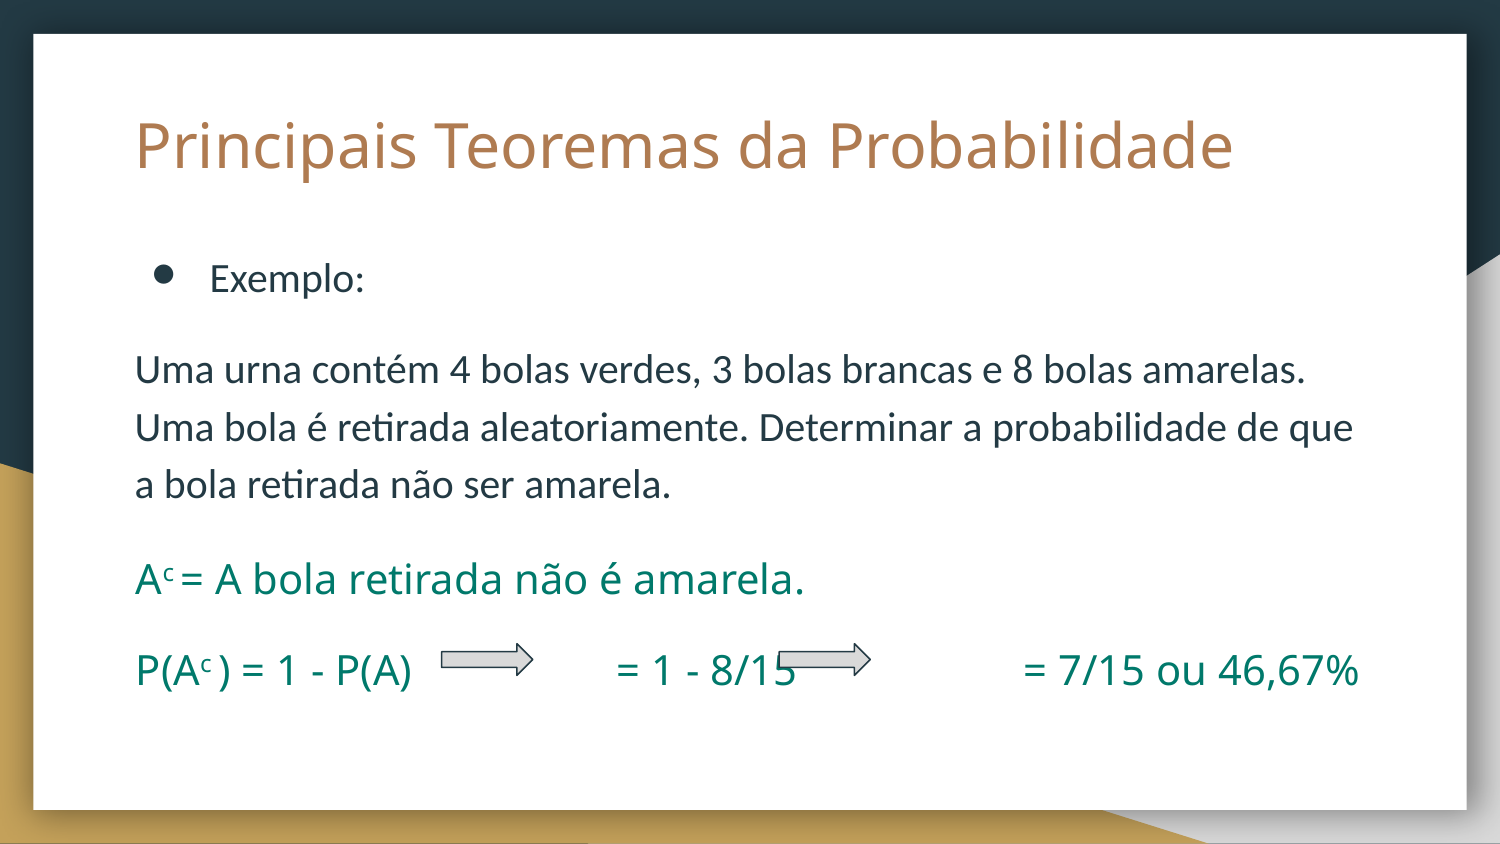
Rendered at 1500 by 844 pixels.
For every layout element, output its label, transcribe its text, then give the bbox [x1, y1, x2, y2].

title Principais Teoremas da Probabilidade [119, 91, 1381, 180]
text_box [441, 643, 533, 676]
list Exemplo: Uma urna contém 4 bolas verdes, 3 bolas brancas e 8 bolas amarelas. Uma bola é retirada aleatoriamente. Determinar a probabilidade de que a bola retirada não ser amarela. [119, 228, 1442, 517]
text_box [779, 643, 871, 676]
text_box Ac = A bola retirada não é amarela. P(Ac ) = 1 - P(A) = 1 - 8/15 = 7/15 ou 46,67% [120, 530, 1446, 781]
